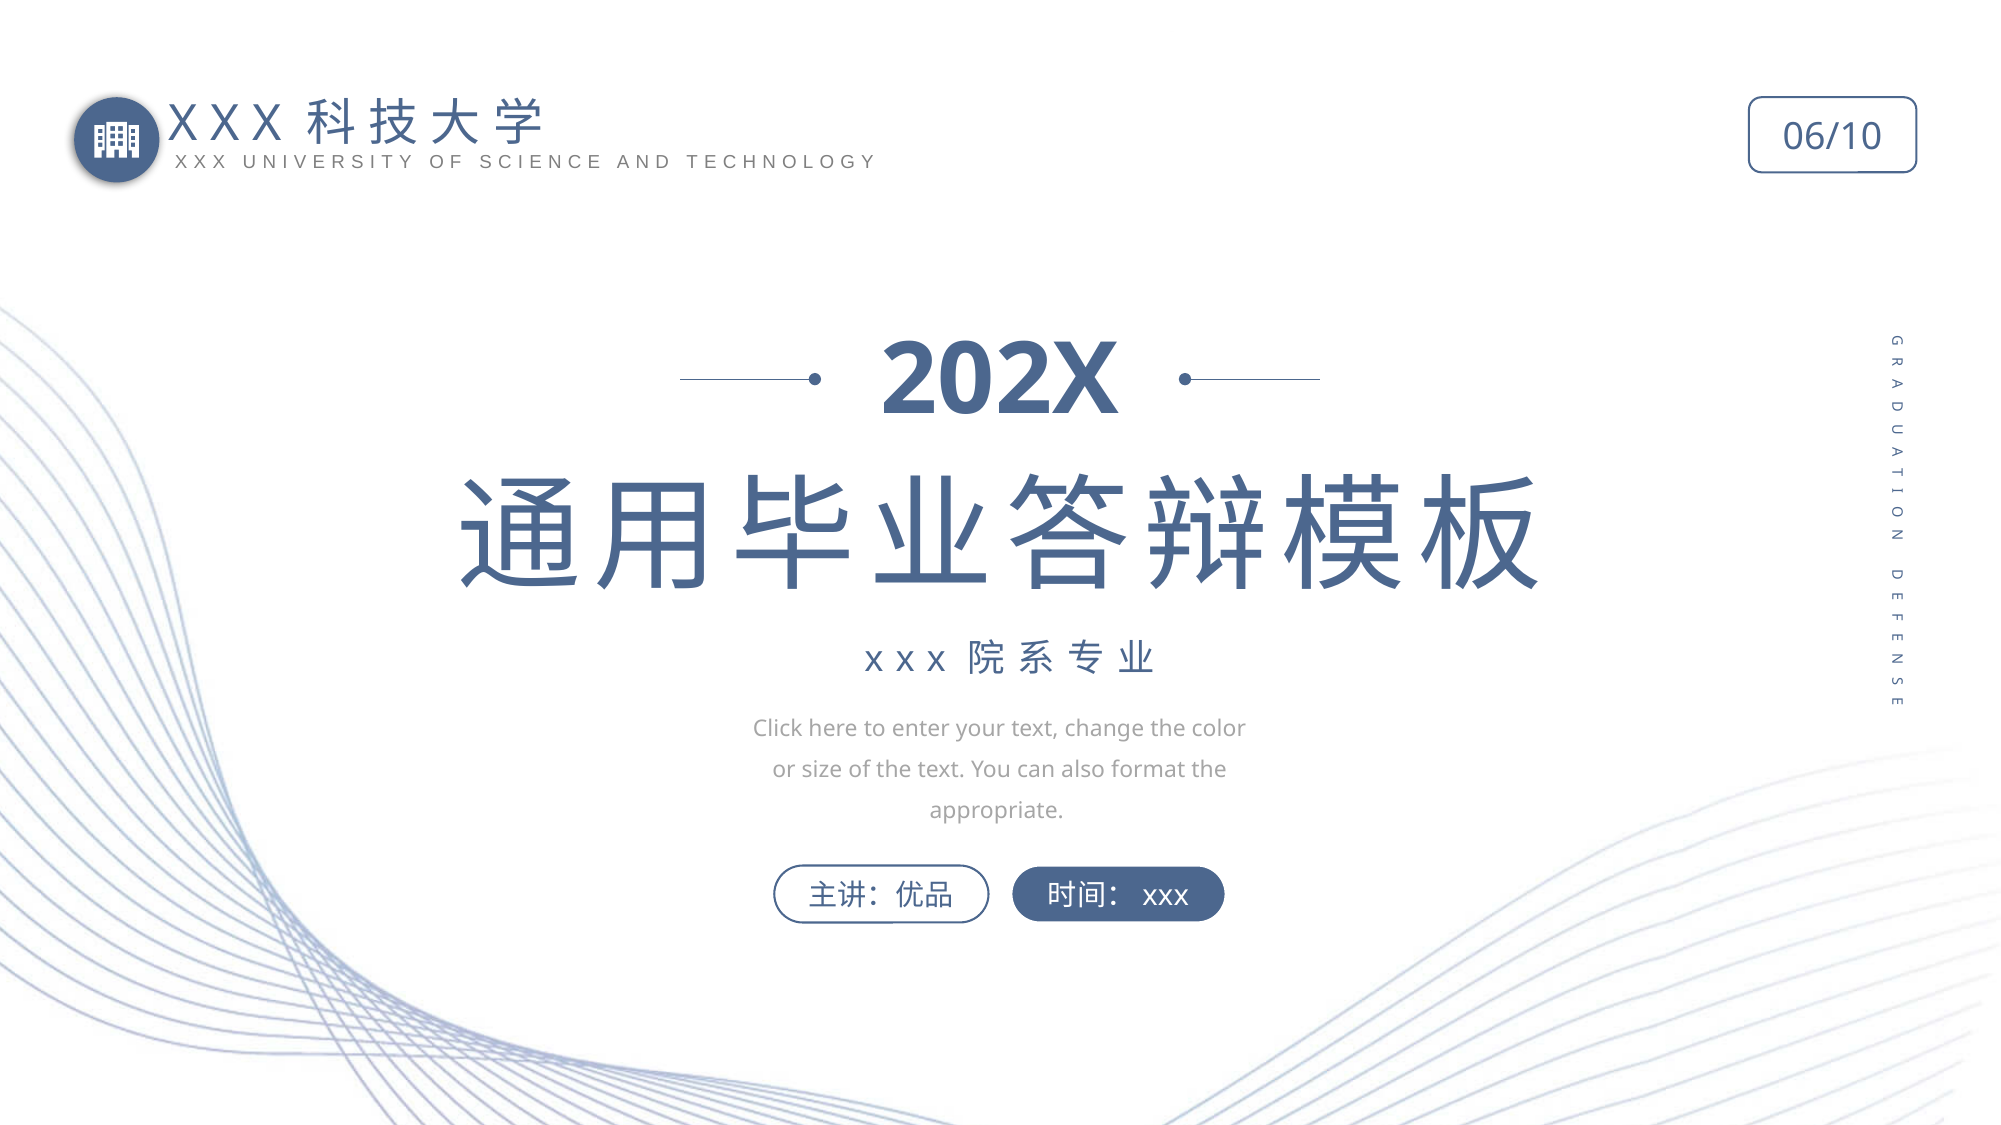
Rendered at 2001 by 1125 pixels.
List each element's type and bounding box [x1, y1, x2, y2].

text_box [680, 306, 1320, 443]
text_box [154, 83, 896, 181]
text_box [74, 97, 160, 183]
text_box [0, 0, 2000, 1125]
